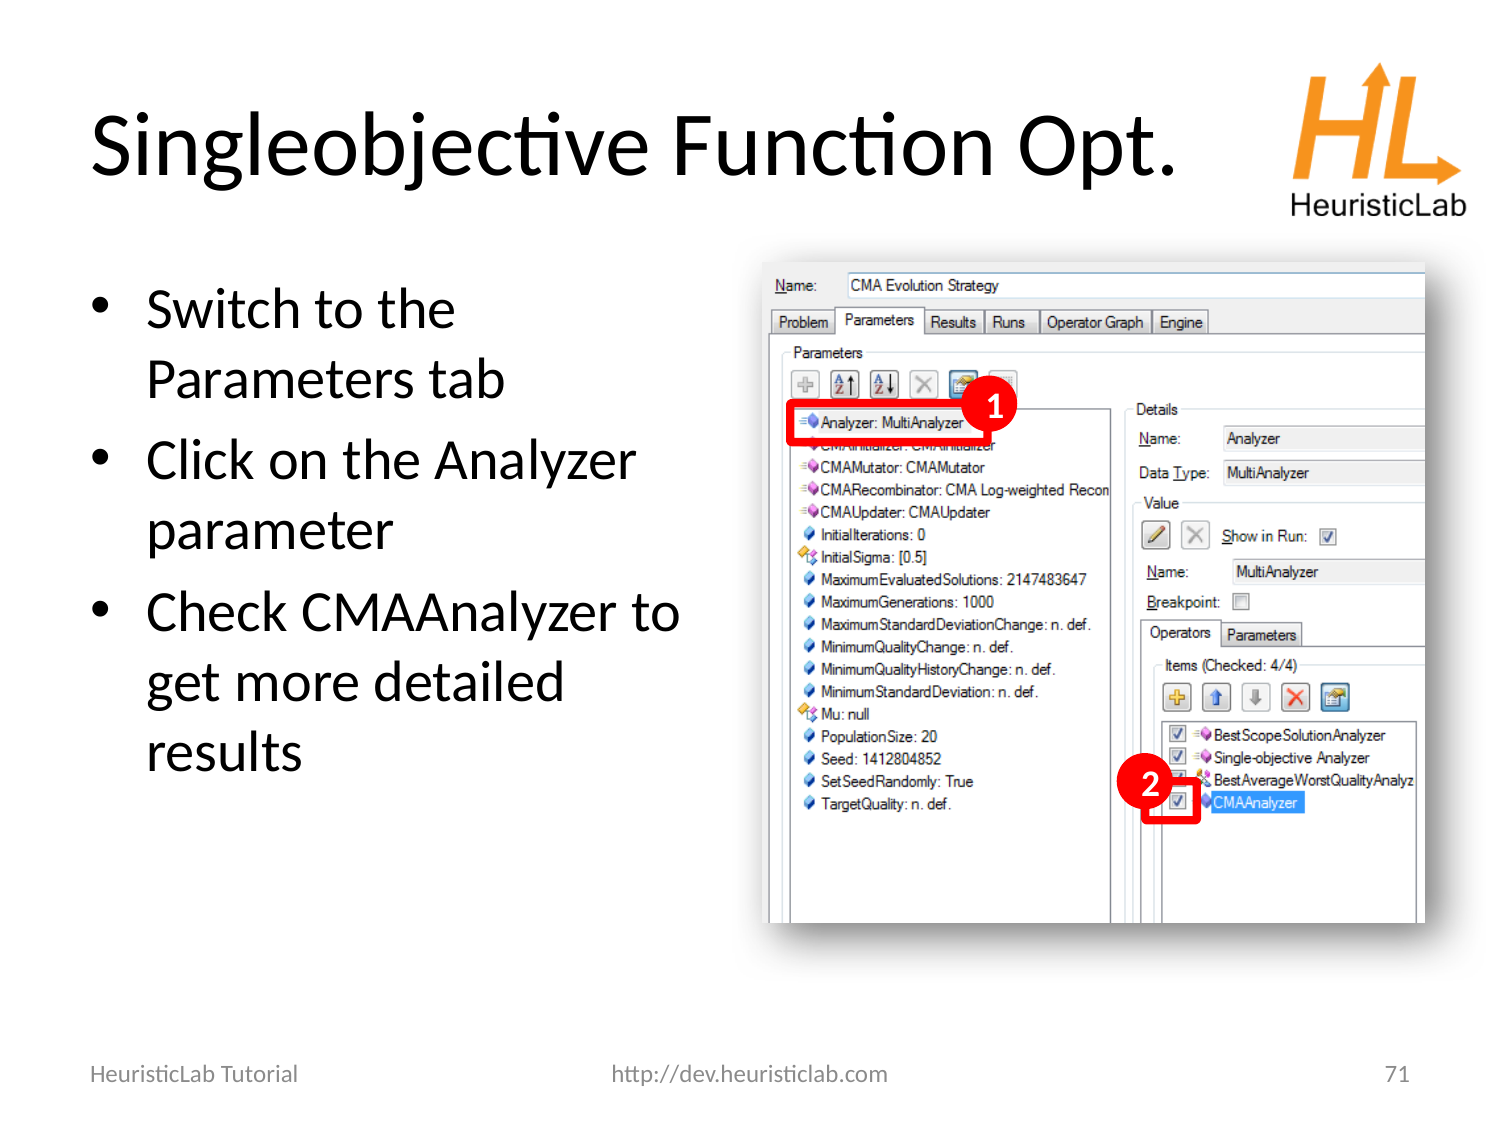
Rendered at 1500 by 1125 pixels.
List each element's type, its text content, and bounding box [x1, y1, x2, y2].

picture [762, 262, 1426, 923]
slide_number 71 [1074, 1042, 1425, 1103]
list Switch to the Parameters tab Click on the Analyzer parameter Check CMAAnalyzer to get more detailed results [75, 262, 738, 1005]
title Singleobjective Function Opt. [75, 45, 1282, 233]
footer http://dev.heuristiclab.com [512, 1042, 988, 1103]
slide_number HeuristicLab Tutorial [75, 1042, 425, 1103]
picture [1281, 27, 1474, 244]
